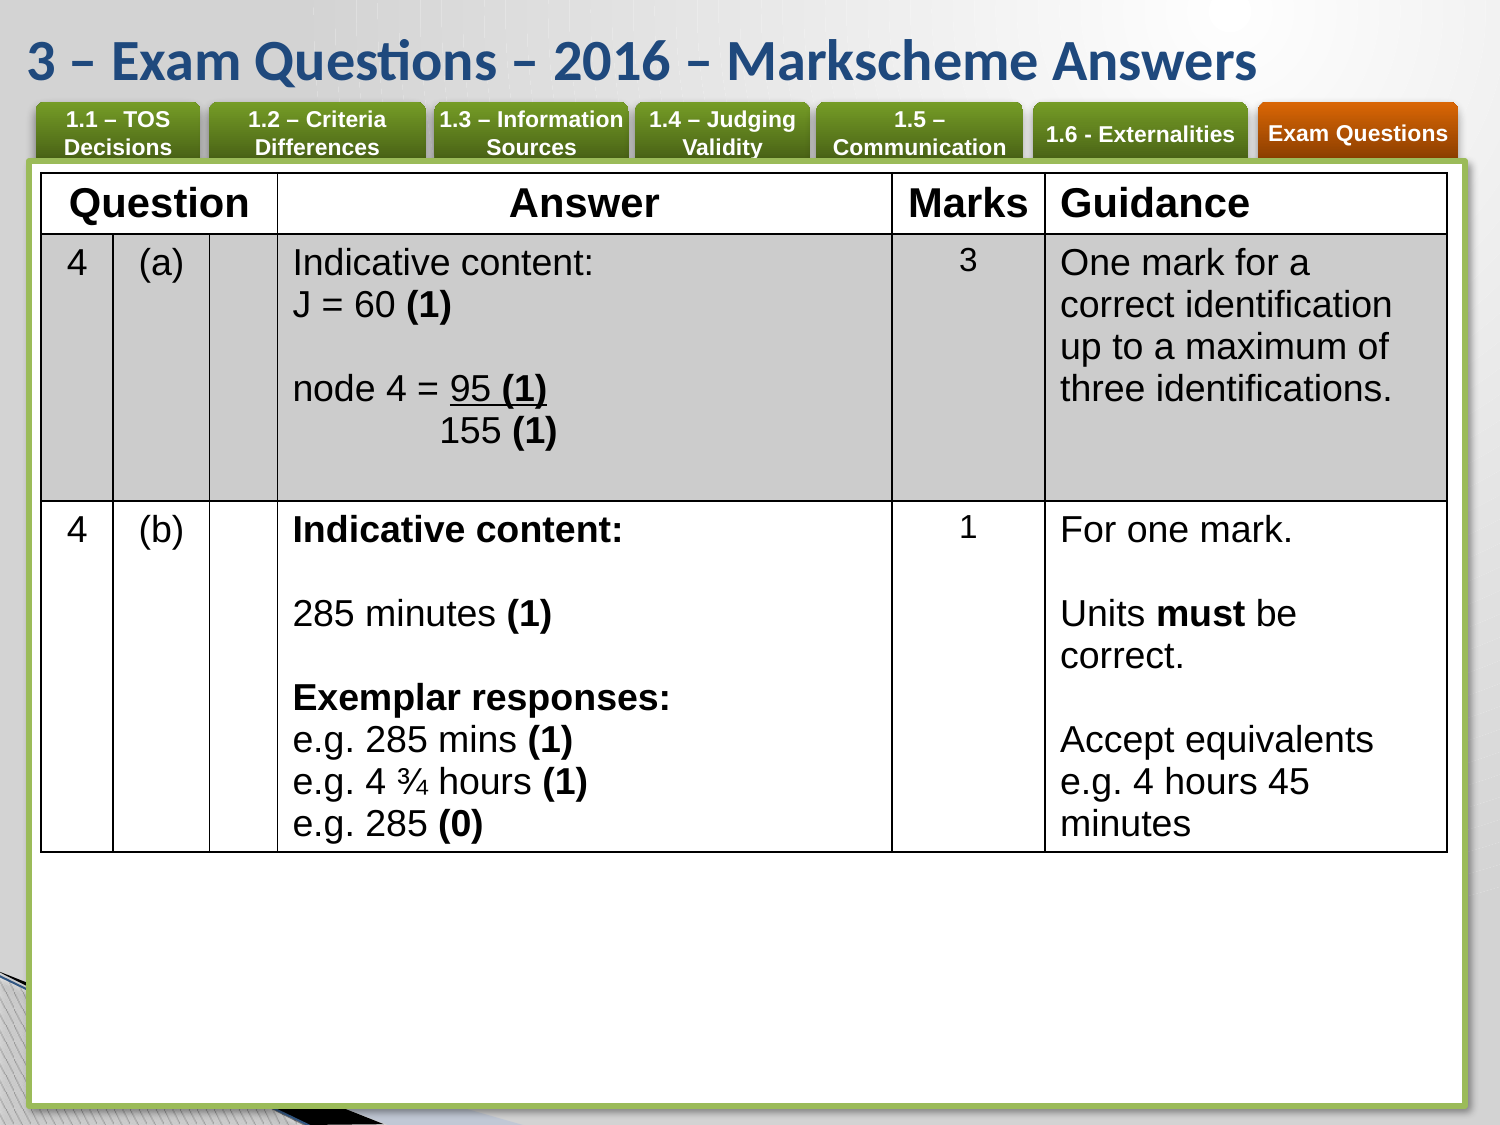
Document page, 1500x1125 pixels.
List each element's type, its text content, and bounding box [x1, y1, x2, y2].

table_cell For one mark. Units must be correct. Accept equivalents e.g. 4 hours 45 minutes [1046, 502, 1446, 851]
table_cell 4 [42, 502, 112, 851]
picture [281, 1114, 303, 1125]
table_cell 4 [42, 235, 112, 500]
table_cell [210, 235, 277, 500]
table_cell Indicative content: J = 60 (1) node 4 = 95 (1) 155 (1) [278, 235, 891, 500]
table_header Answer [278, 174, 891, 233]
title 3 – Exam Questions – 2016 – Markscheme Answers [11, 11, 1465, 102]
table_cell 1 [893, 502, 1044, 851]
table_header Guidance [1046, 174, 1446, 233]
table_header Question [42, 174, 277, 233]
table_cell One mark for a correct identification up to a maximum of three identifications. [1046, 235, 1446, 500]
table_cell (a) [114, 235, 209, 500]
table_cell [210, 502, 277, 851]
table_cell (b) [114, 502, 209, 851]
table_header Marks [893, 174, 1044, 233]
table_cell Indicative content: 285 minutes (1) Exemplar responses: e.g. 285 mins (1) e.g. 4 ¾ hours (1) e.g. 285 (0) [278, 502, 891, 851]
table_cell 3 [893, 235, 1044, 500]
